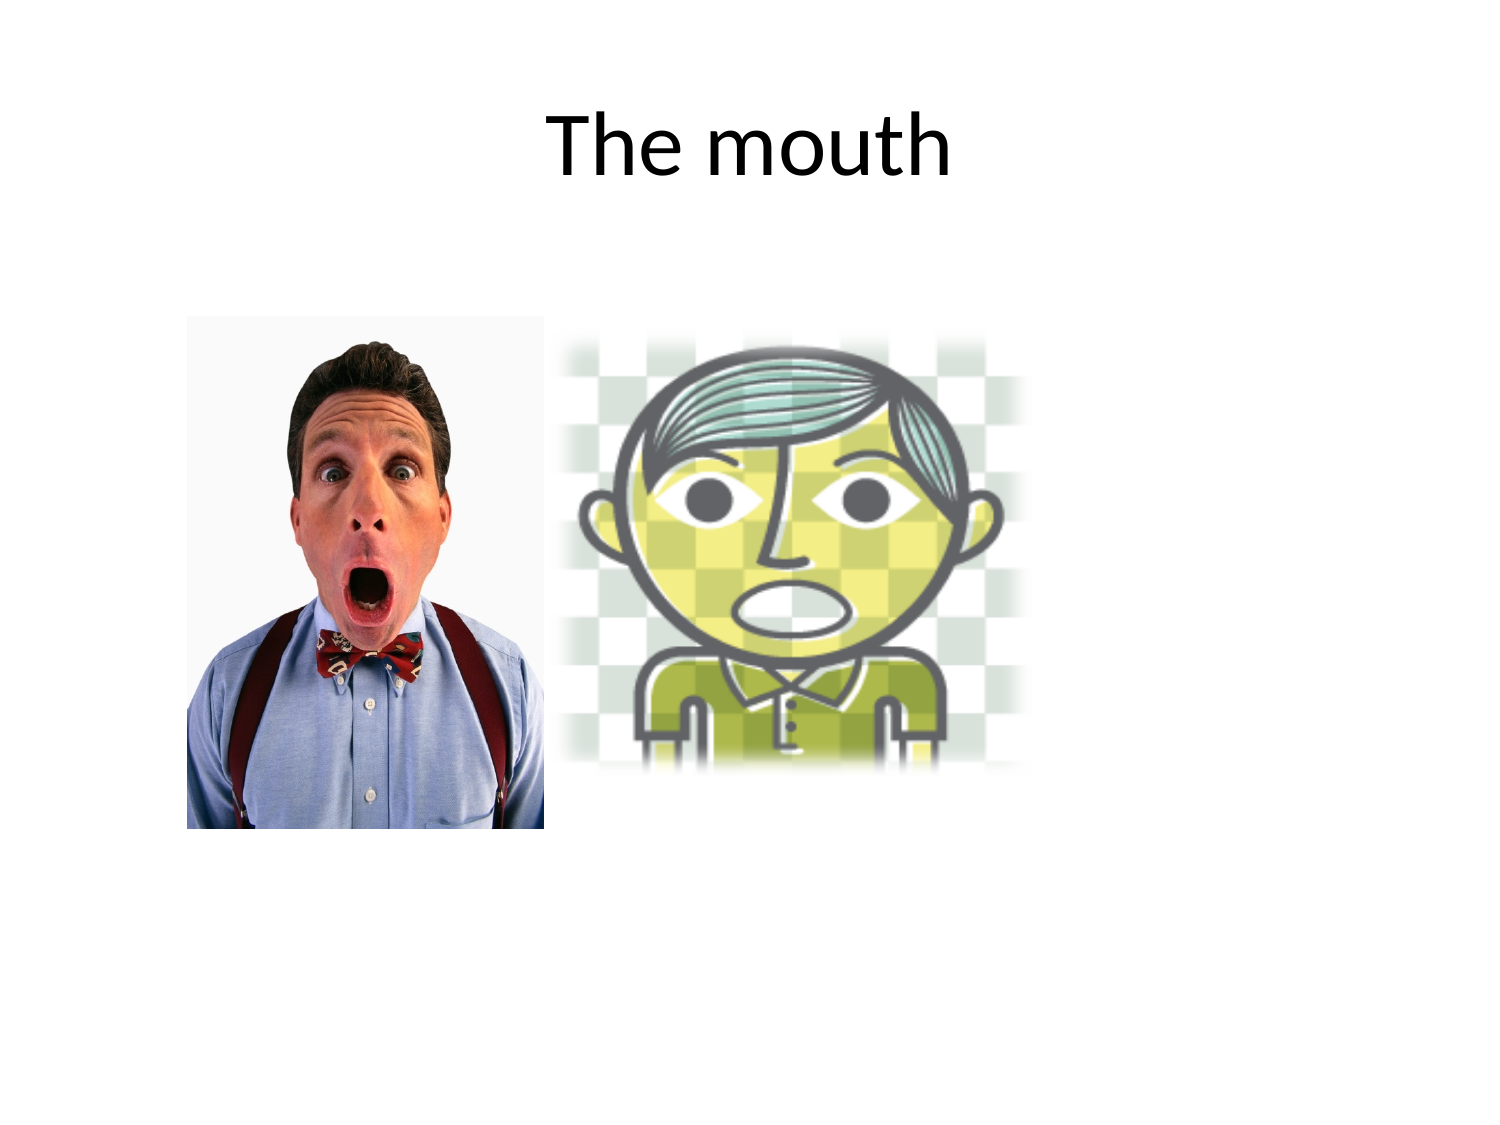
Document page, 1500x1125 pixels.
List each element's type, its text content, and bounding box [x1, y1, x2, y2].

picture [550, 327, 1034, 779]
title The mouth [75, 45, 1425, 233]
picture [187, 316, 545, 829]
